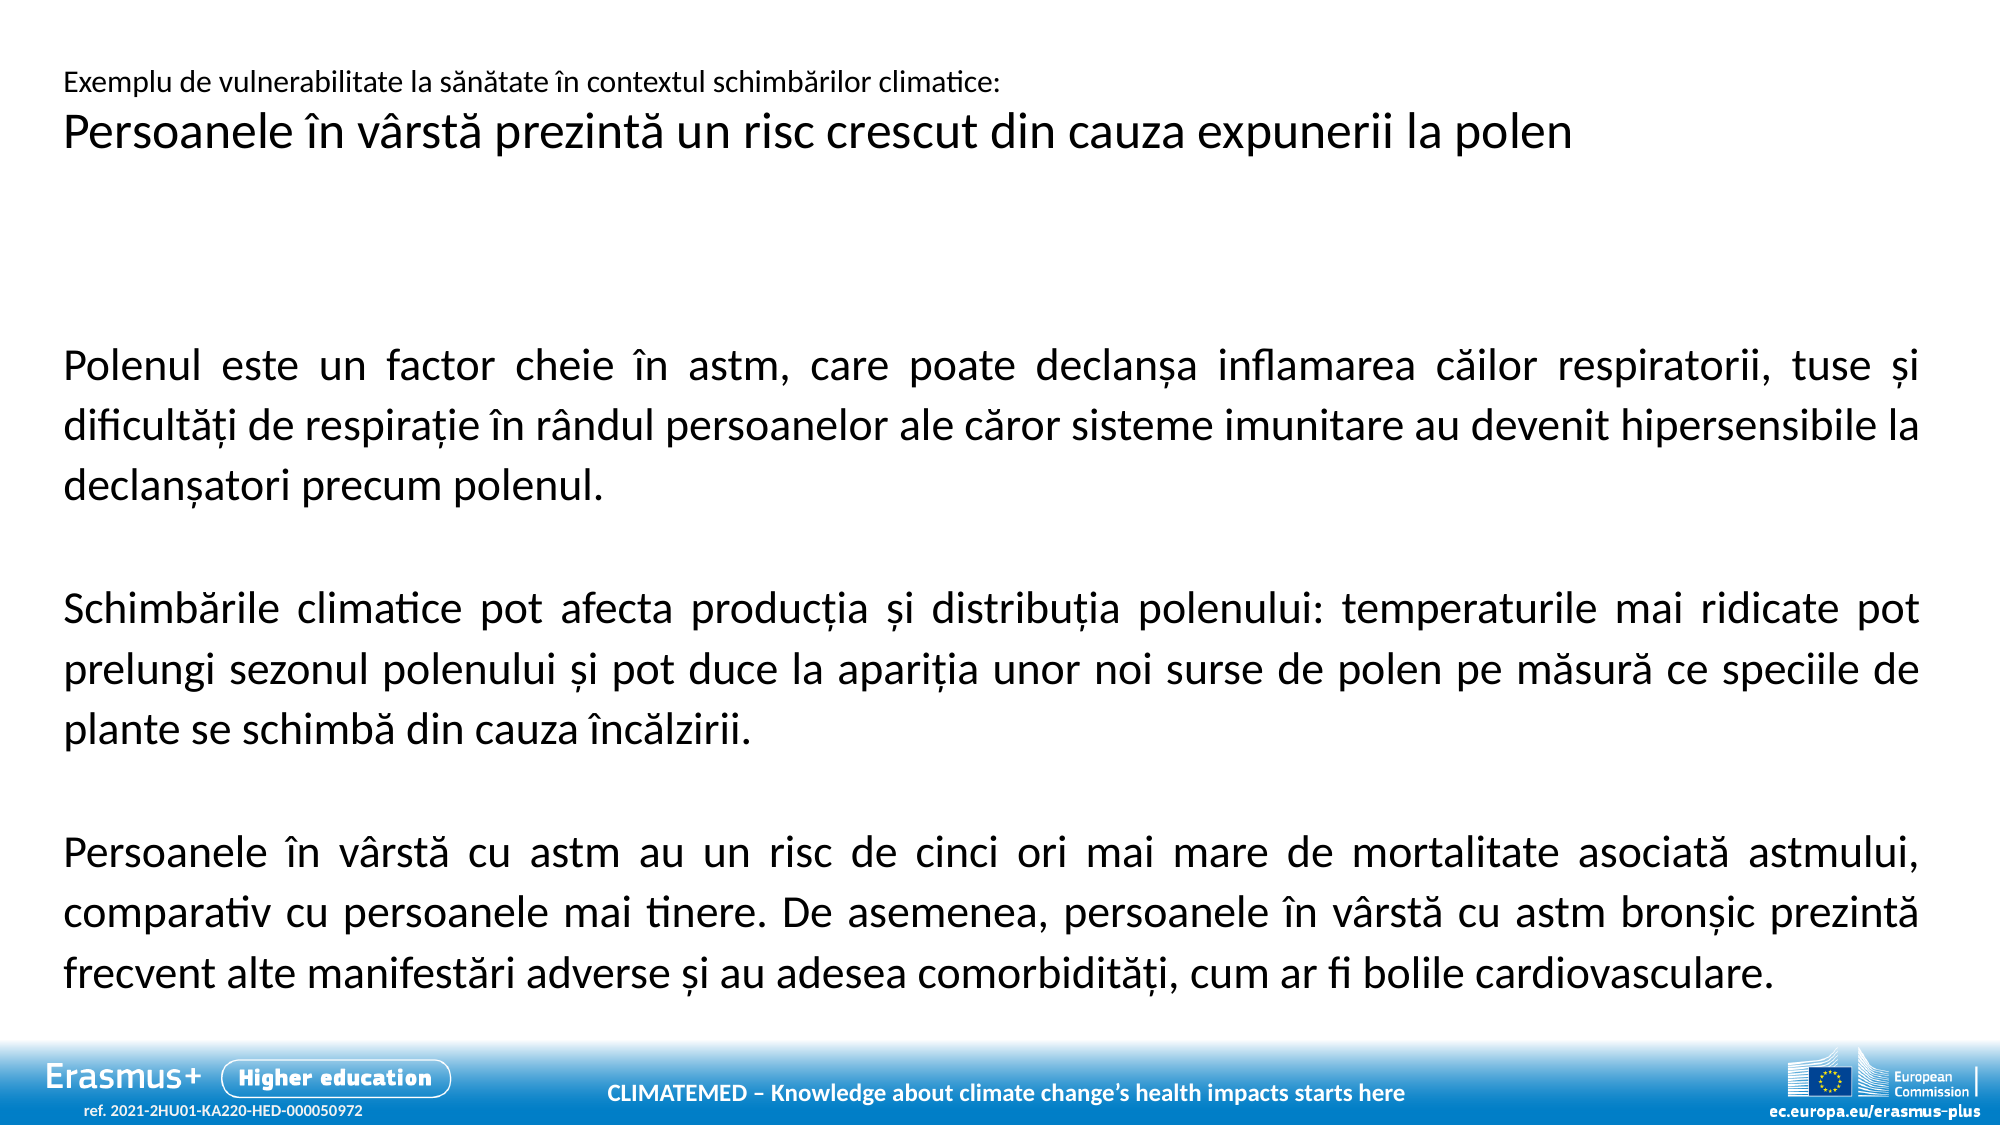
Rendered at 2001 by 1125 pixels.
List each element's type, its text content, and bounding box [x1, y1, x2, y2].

picture [0, 899, 2000, 1125]
title Exemplu de vulnerabilitate la sănătate în contextul schimbărilor climatice: Persoanele în vârstă prezintă un risc crescut din cauza expunerii la polen [48, 39, 2000, 168]
list Polenul este un factor cheie în astm, care poate declanșa inflamarea căilor respiratorii, tuse și dificultăți de respirație în rândul persoanelor ale căror sisteme imunitare au devenit hipersensibile la declanșatori precum polenul. Schimbările climatice pot afecta producția și distribuția polenului: temperaturile mai ridicate pot prelungi sezonul polenului și pot duce la apariția unor noi surse de polen pe măsură ce speciile de plante se schimbă din cauza încălzirii. Persoanele în vârstă cu astm au un risc de cinci ori mai mare de mortalitate asociată astmului, comparativ cu persoanele mai tinere. De asemenea, persoanele în vârstă cu astm bronșic prezintă frecvent alte manifestări adverse și au adesea comorbidități, cum ar fi bolile cardiovasculare. [48, 321, 1938, 1071]
